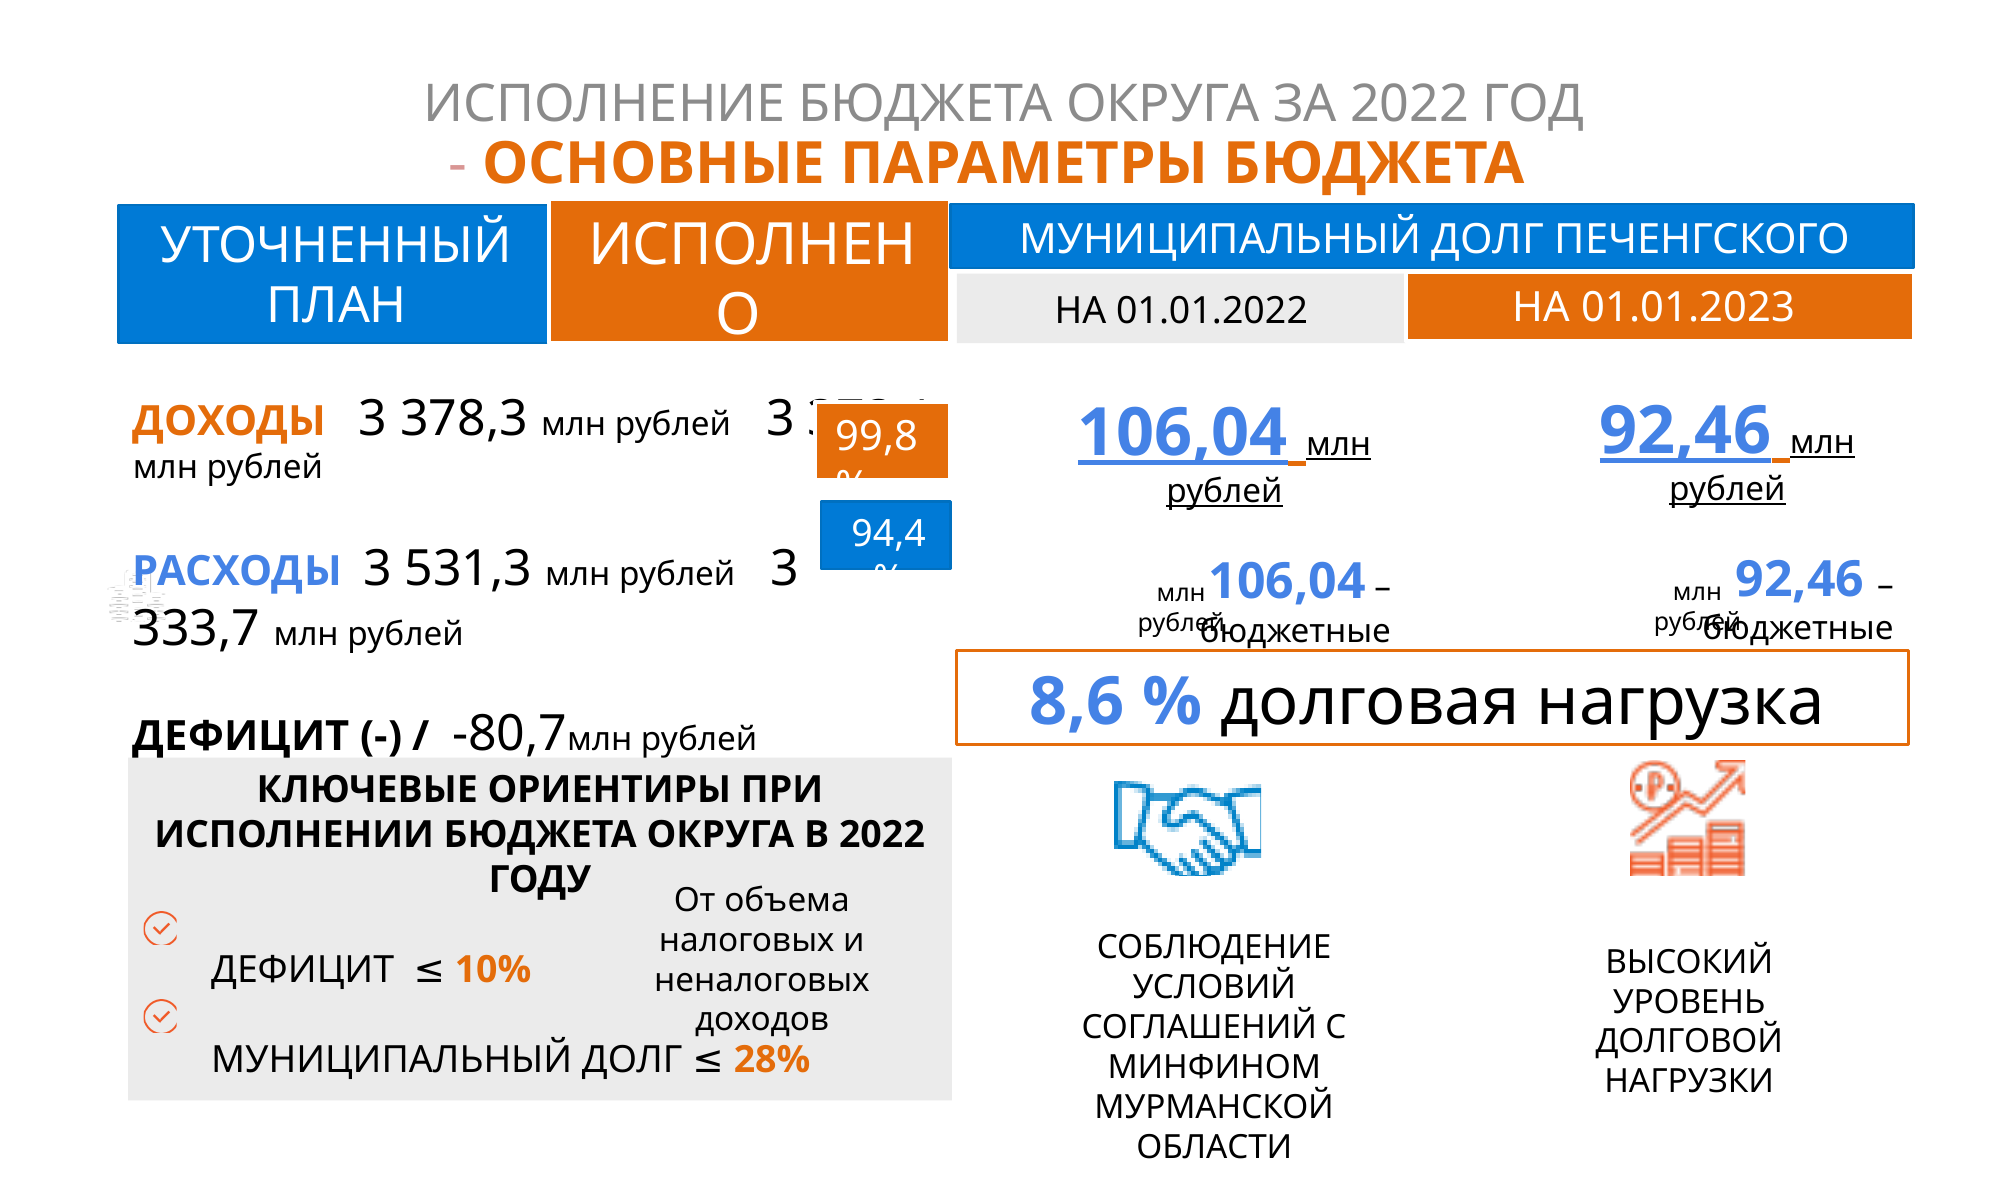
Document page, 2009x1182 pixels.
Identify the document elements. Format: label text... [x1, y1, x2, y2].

text_box 92,46 млн рублей 92,46 – бюджетные кредиты [1546, 376, 1909, 648]
text_box СОБЛЮДЕНИЕ УСЛОВИЙ СОГЛАШЕНИЙ С МИНФИНОМ МУРМАНСКОЙ ОБЛАСТИ [1046, 898, 1383, 1182]
text_box УТОЧНЕННЫЙ ПЛАН [116, 203, 547, 345]
title ИСПОЛНЕНИЕ БЮДЖЕТА ОКРУГА ЗА 2022 ГОД [100, 47, 1908, 154]
text_box НА 01.01.2022 [955, 271, 1408, 345]
text_box 99,8 % [813, 400, 952, 482]
text_box КЛЮЧЕВЫЕ ОРИЕНТИРЫ ПРИ ИСПОЛНЕНИИ БЮДЖЕТА ОКРУГА В 2022 ГОДУ ДЕФИЦИТ ≤ 10% МУНИЦИПАЛЬНЫЙ ДОЛГ ≤ 28% [126, 756, 954, 1102]
text_box ДОХОДЫ 3 378,3 млн рублей 3 373,1 млн рублей РАСХОДЫ 3 531,3 млн рублей 3 333,7 млн рублей ДЕФИЦИТ (-) / -80,7млн рублей ПРОФИЦИТ (+) +39,4 млн рублей [118, 378, 952, 868]
picture [1113, 780, 1262, 876]
text_box млн рублей [1113, 568, 1249, 644]
text_box НА 01.01.2023 [1404, 270, 1916, 343]
picture [143, 910, 177, 945]
text_box 94,4% [819, 499, 952, 571]
text_box От объема налоговых и неналоговых доходов [626, 850, 898, 1085]
picture [1629, 759, 1746, 876]
picture [106, 568, 166, 622]
text_box ВЫСОКИЙ УРОВЕНЬ ДОЛГОВОЙ НАГРУЗКИ [1523, 912, 1855, 1107]
text_box 8,6 % долговая нагрузка [955, 648, 1911, 746]
picture [143, 999, 177, 1033]
text_box - ОСНОВНЫЕ ПАРАМЕТРЫ БЮДЖЕТА ОКРУГА - [425, 118, 1548, 203]
text_box 106,04 млн рублей 106,04 – бюджетные кредиты [1043, 379, 1406, 648]
text_box ИСПОЛНЕНО [547, 196, 952, 345]
text_box МУНИЦИПАЛЬНЫЙ ДОЛГ ПЕЧЕНГСКОГО МУНИЦИПАЛЬНОГО ОКРУГА [948, 202, 1916, 270]
text_box млн рублей [1630, 567, 1765, 643]
